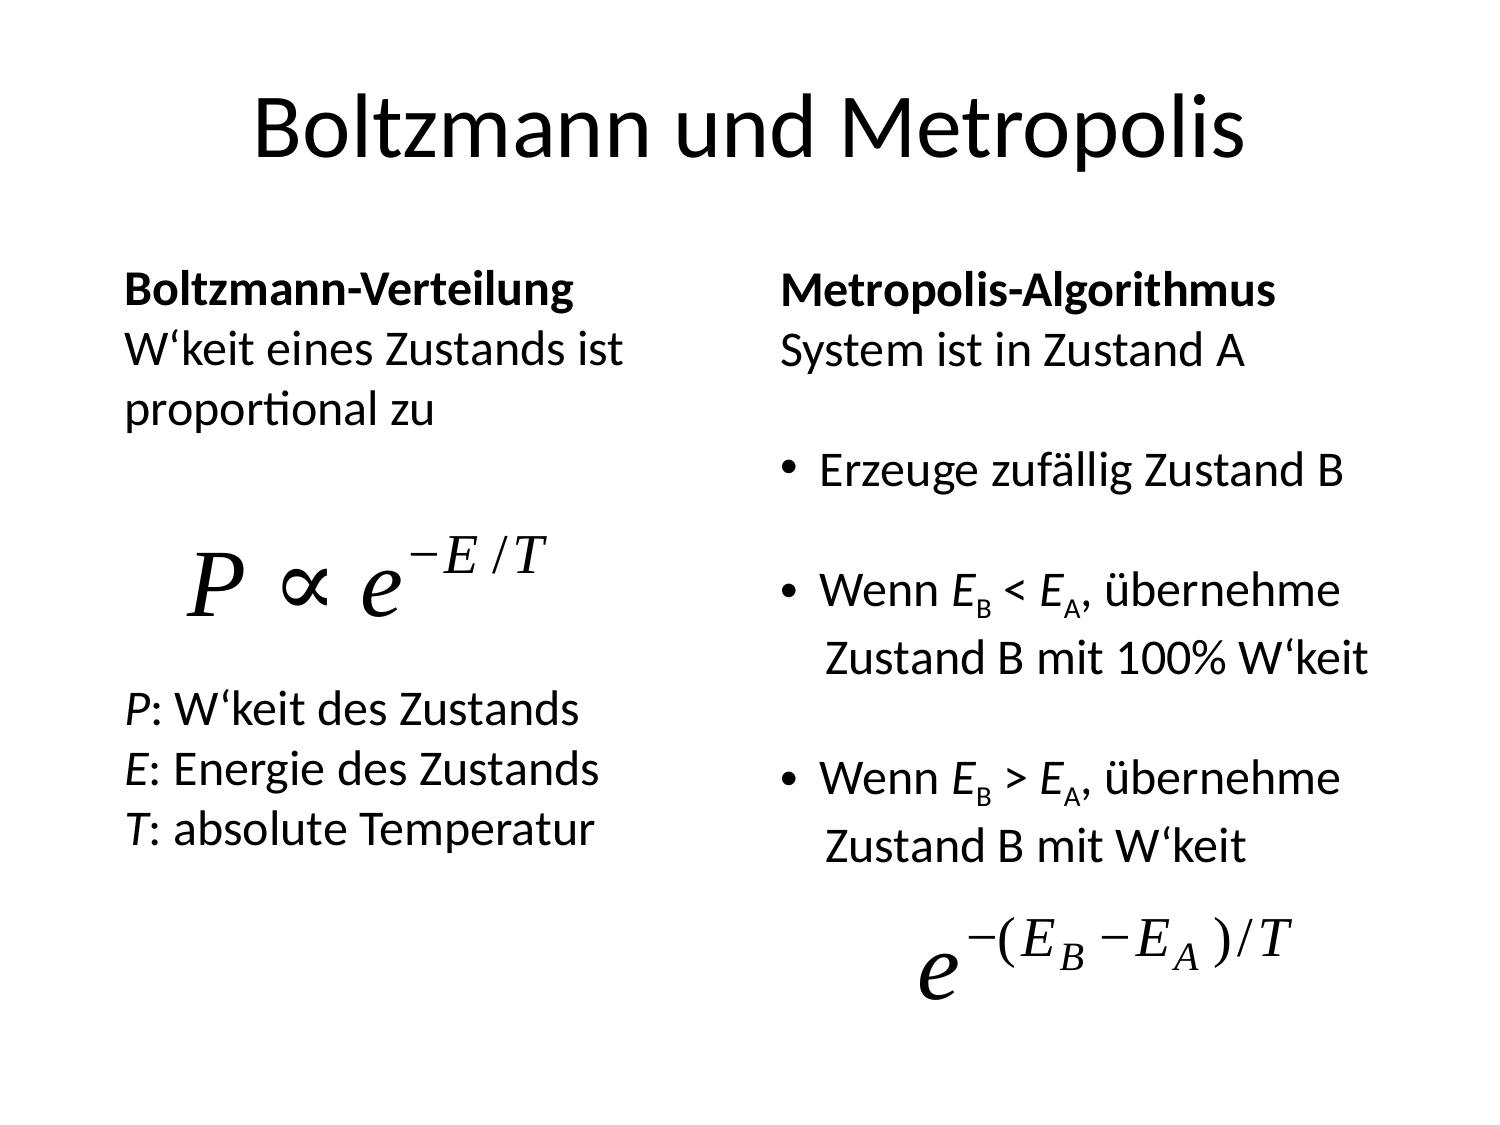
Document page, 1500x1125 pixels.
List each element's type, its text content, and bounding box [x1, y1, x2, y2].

title Boltzmann und Metropolis [75, 21, 1425, 332]
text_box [765, 248, 1422, 1008]
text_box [109, 247, 766, 869]
